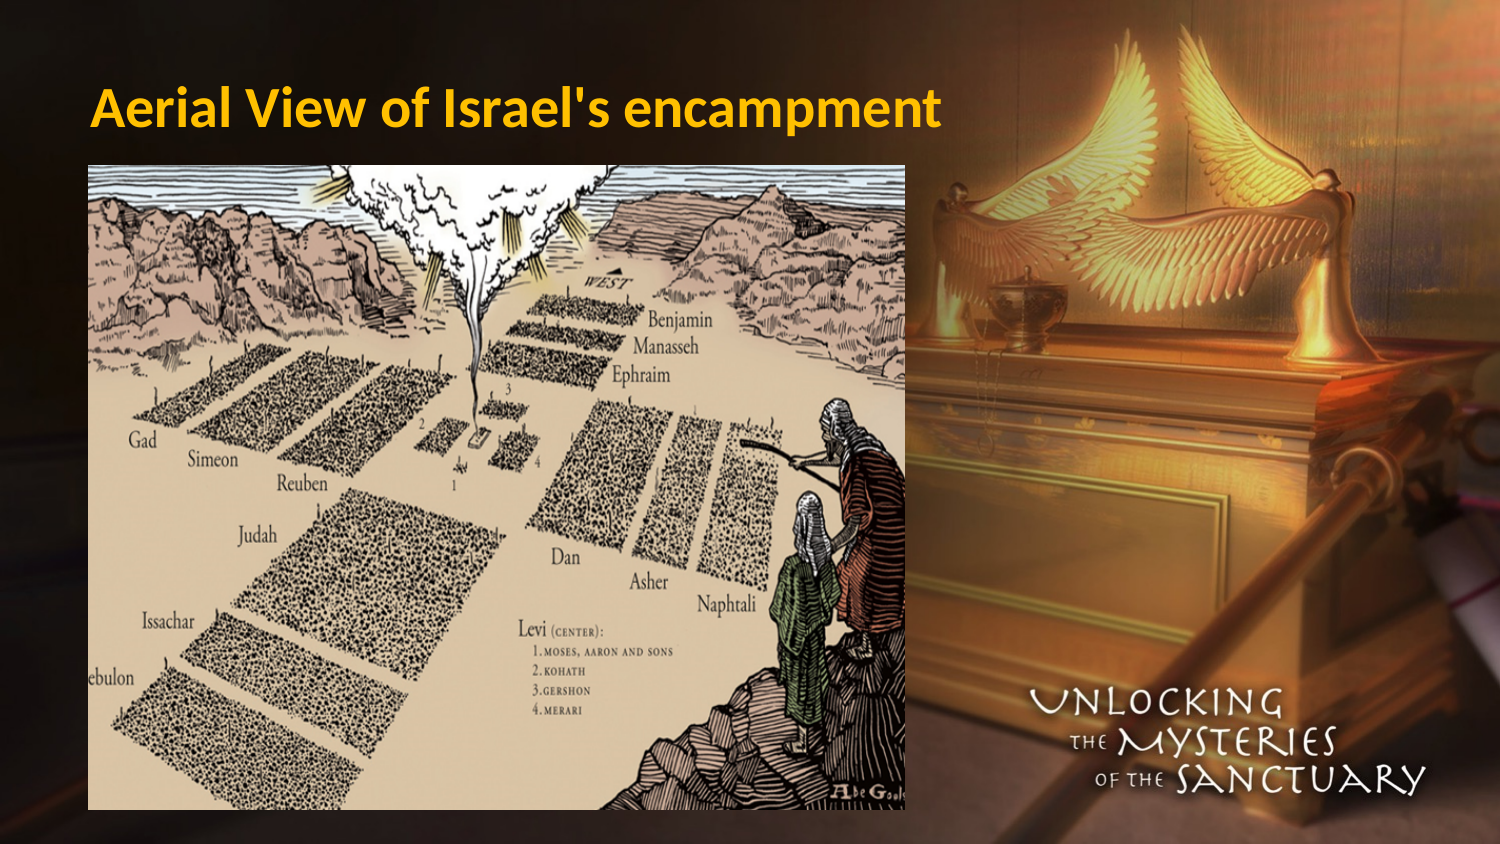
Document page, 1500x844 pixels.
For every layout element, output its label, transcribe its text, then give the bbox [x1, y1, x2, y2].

picture [0, 0, 1500, 844]
title Aerial View of Israel's encampment [75, 33, 1425, 175]
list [87, 165, 905, 811]
